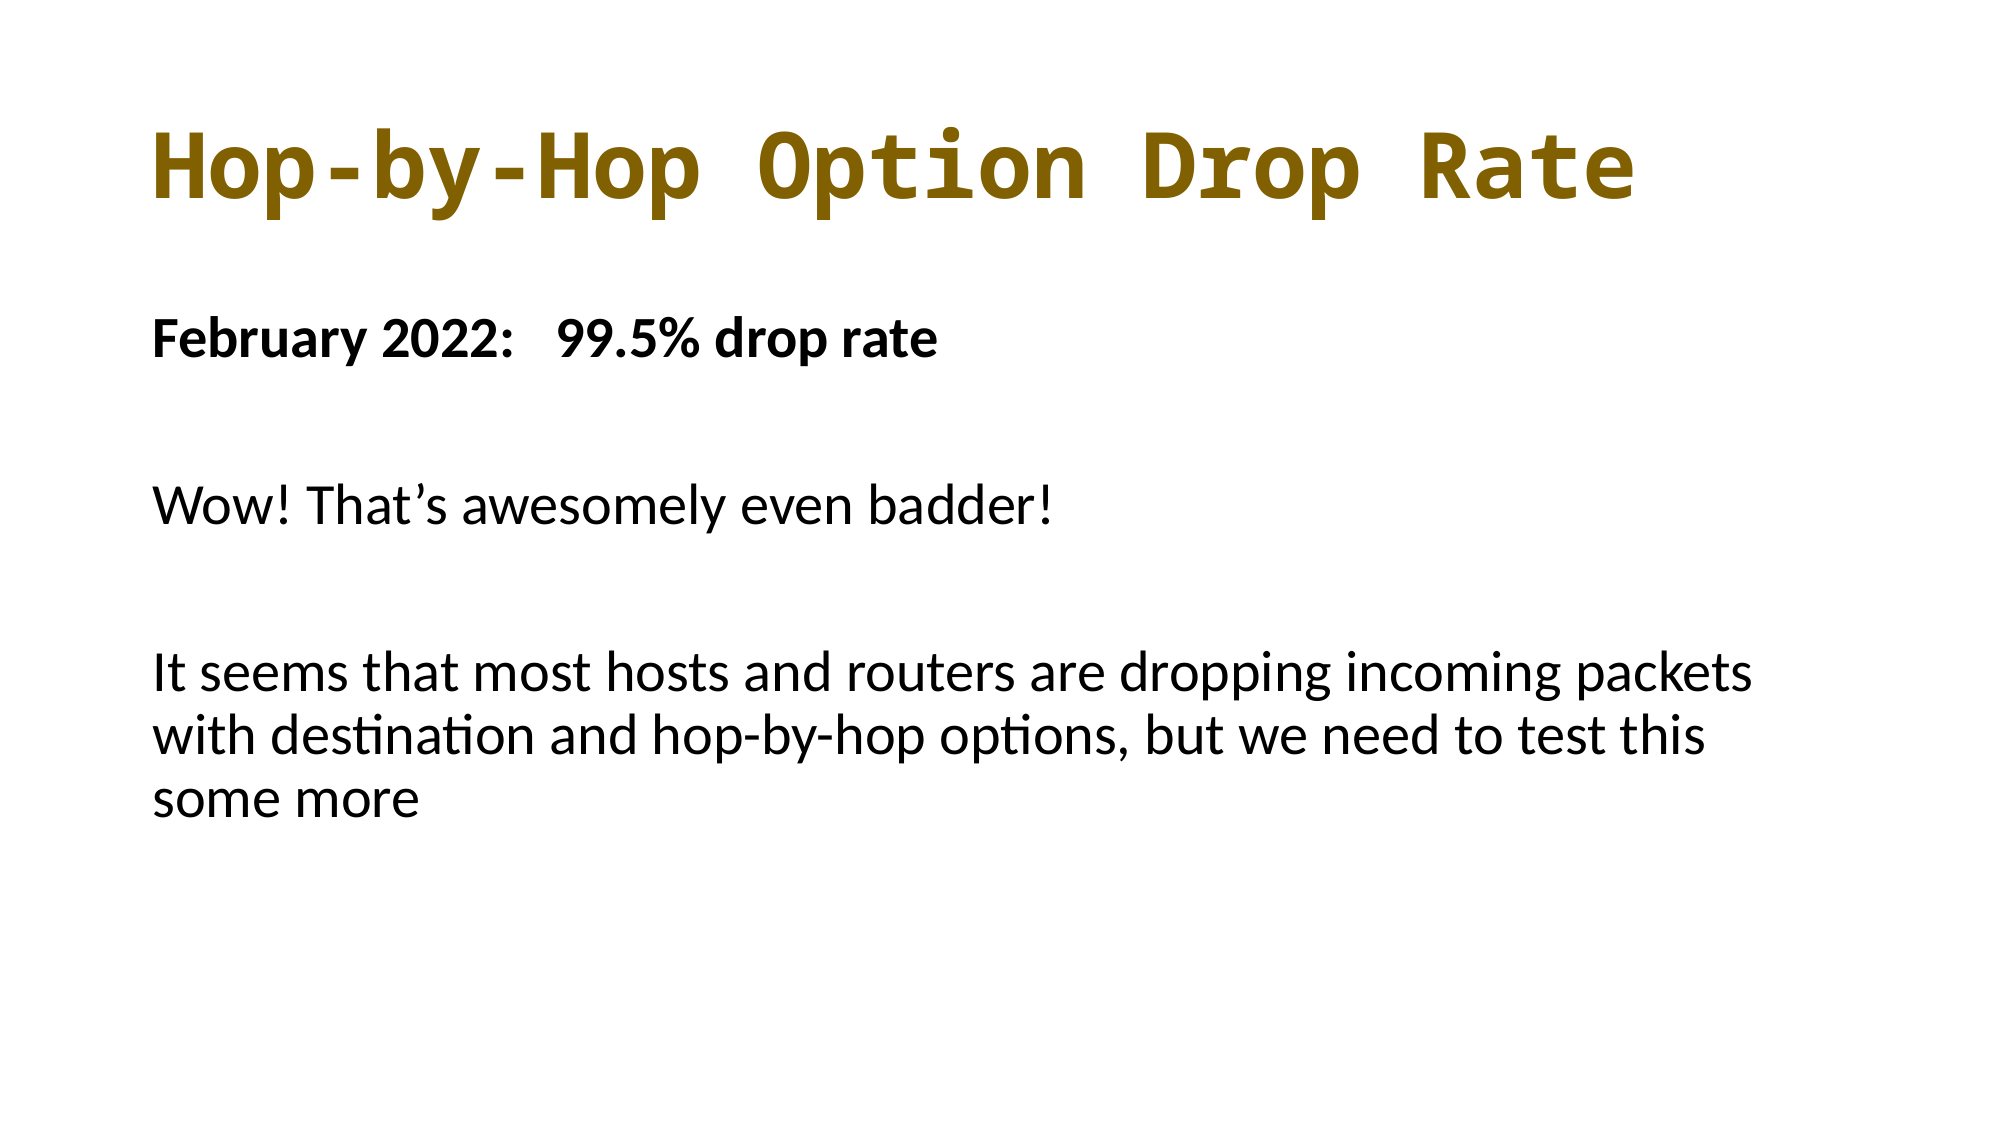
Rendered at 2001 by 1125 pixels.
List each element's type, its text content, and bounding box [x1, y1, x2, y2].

title Hop-by-Hop Option Drop Rate [137, 59, 1863, 278]
list February 2022: 99.5% drop rate Wow! That’s awesomely even badder! It seems that most hosts and routers are dropping incoming packets with destination and hop-by-hop options, but we need to test this some more [137, 299, 1863, 1014]
